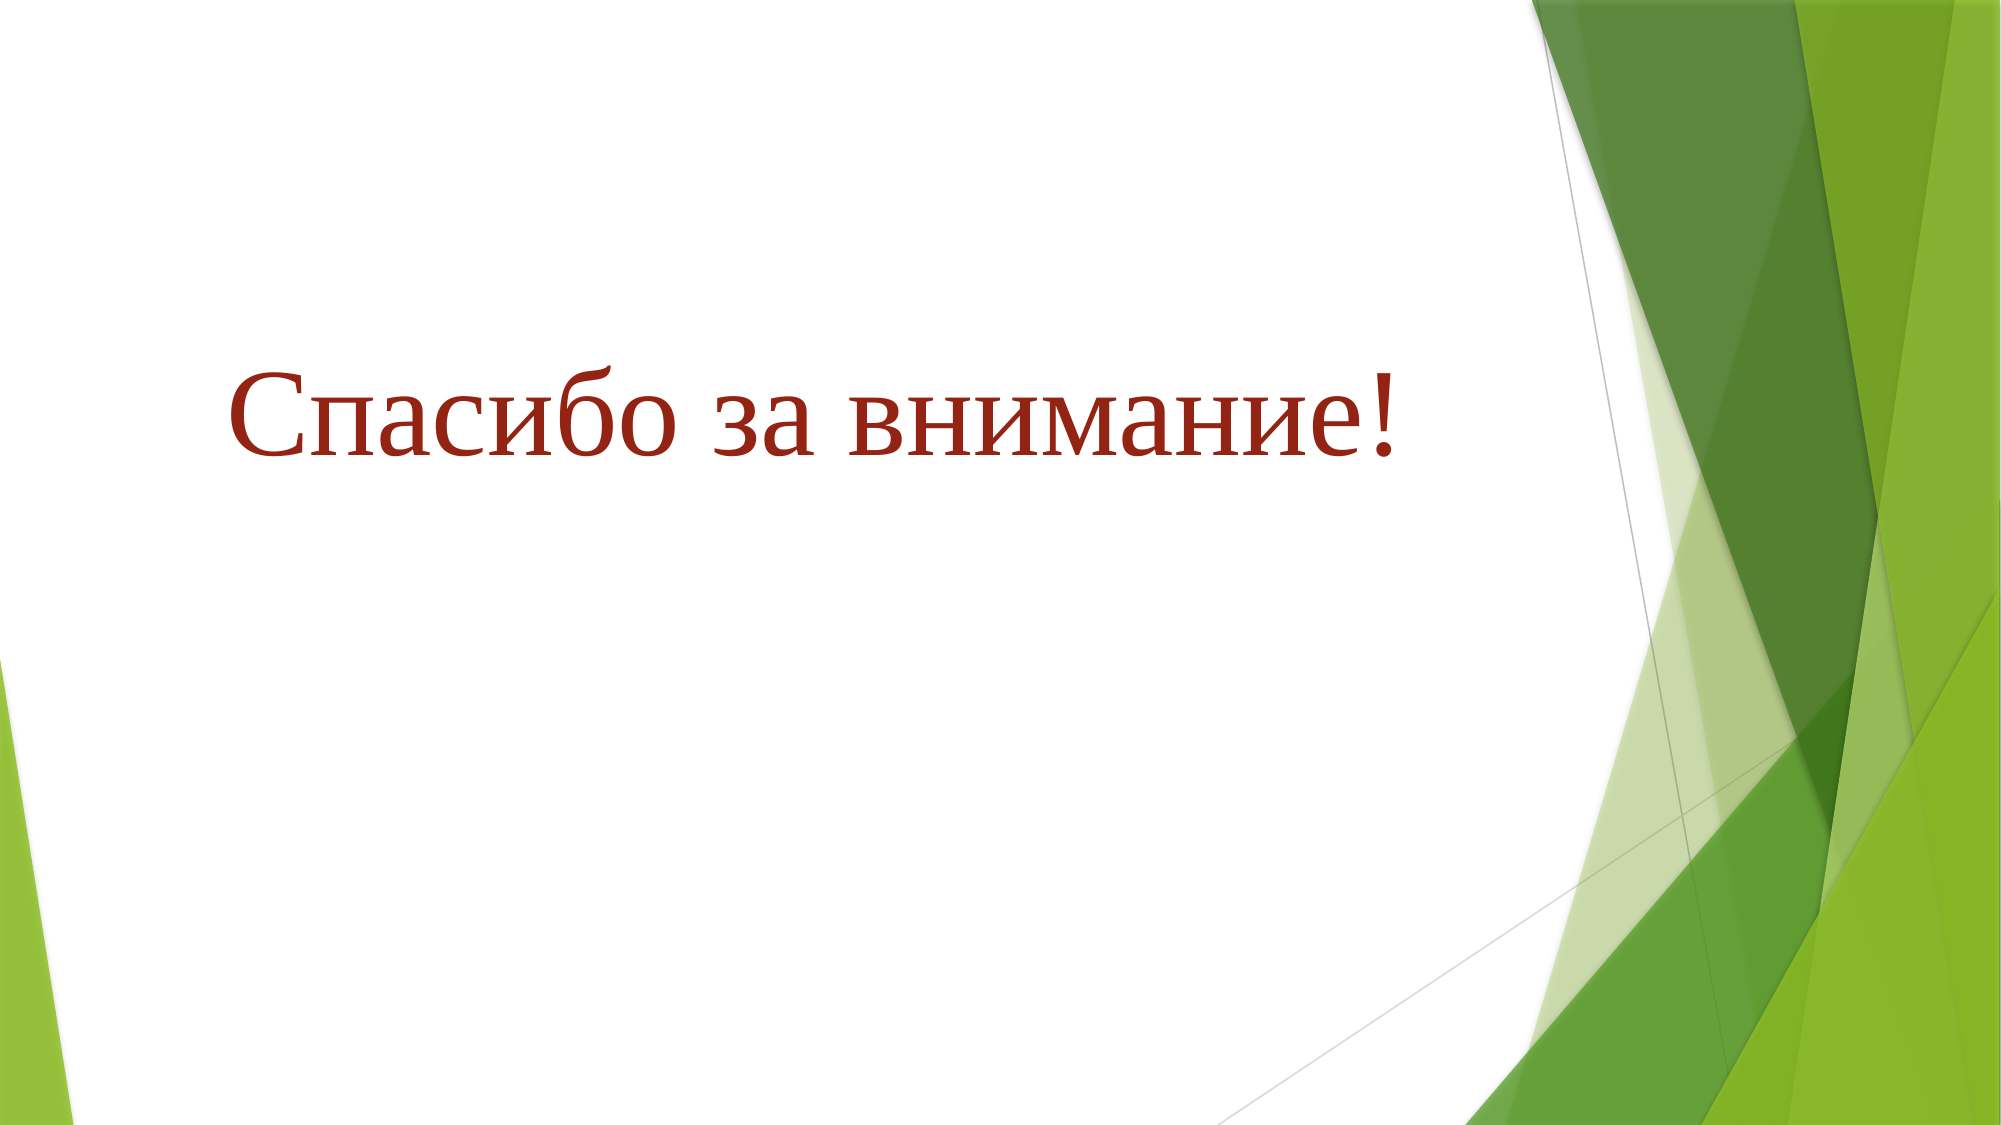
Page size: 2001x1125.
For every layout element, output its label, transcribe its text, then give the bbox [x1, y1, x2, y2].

list Спасибо за внимание! [111, 121, 1522, 991]
